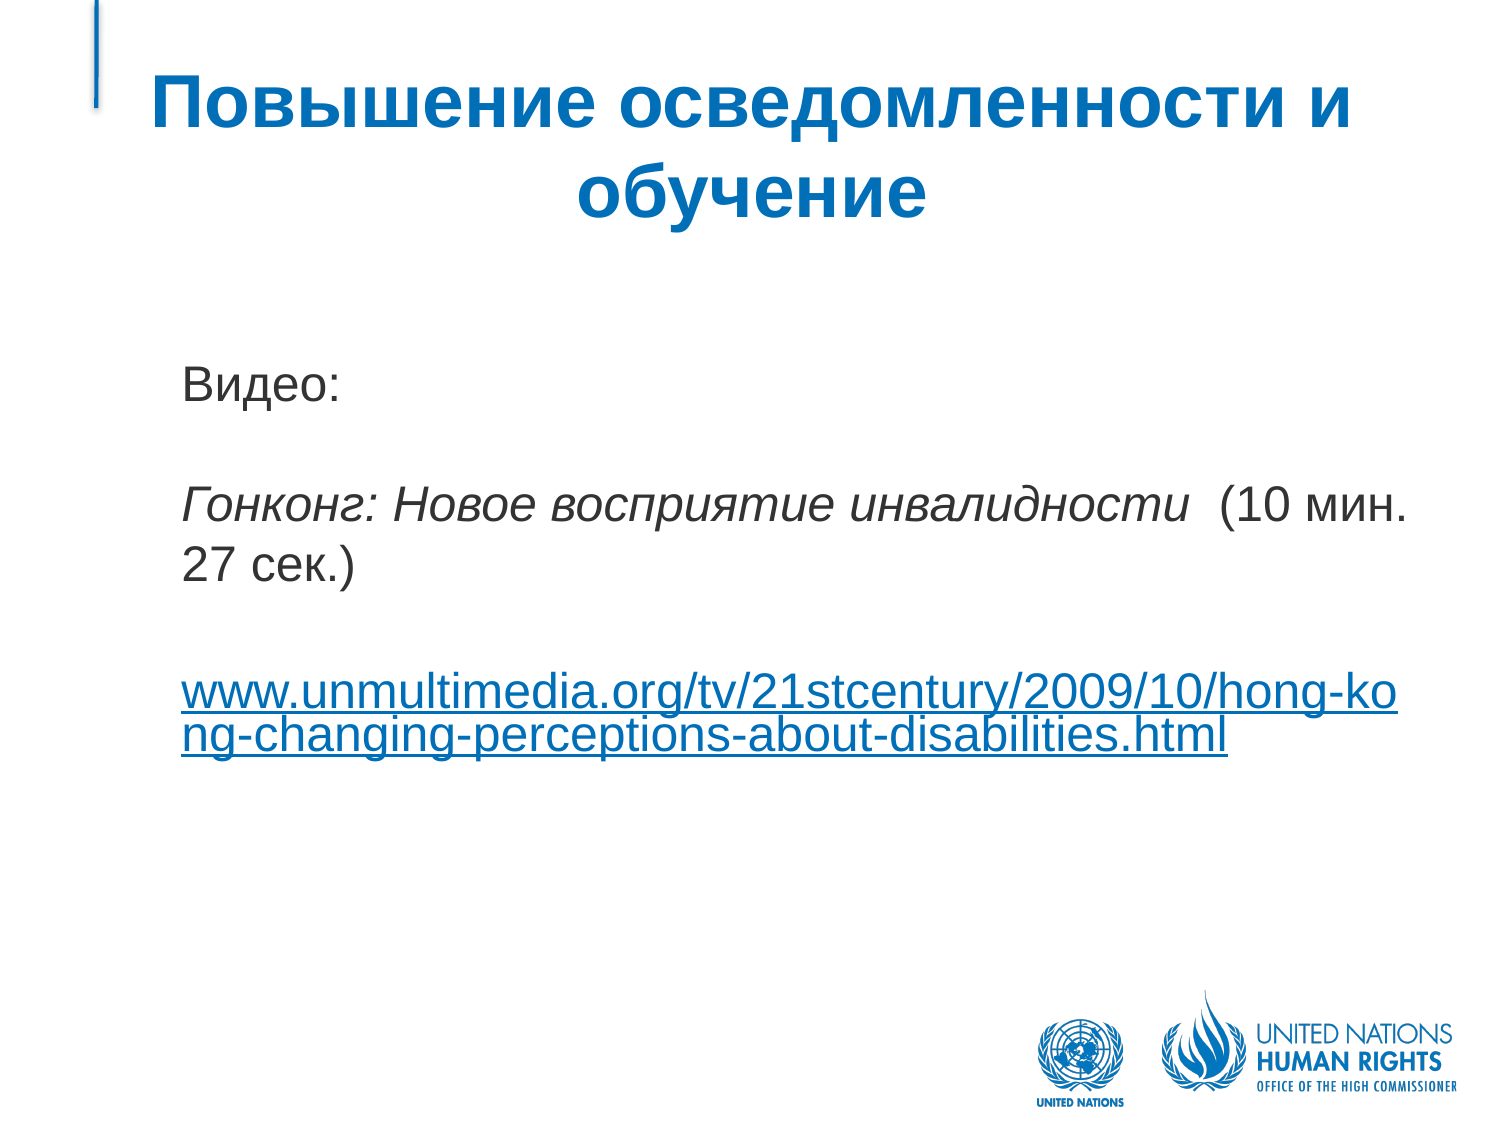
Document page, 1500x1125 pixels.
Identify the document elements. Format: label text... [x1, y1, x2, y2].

title Повышение осведомленности и обучение [68, 45, 1437, 224]
text_box Видео: Гонконг: Новое восприятие инвалидности (10 мин. 27 сек.) www.unmultimedia.org/tv/21stcentury/2009/10/hong-kong-changing-perceptions-about-disabilities.html [166, 223, 1437, 988]
picture [1037, 990, 1457, 1107]
